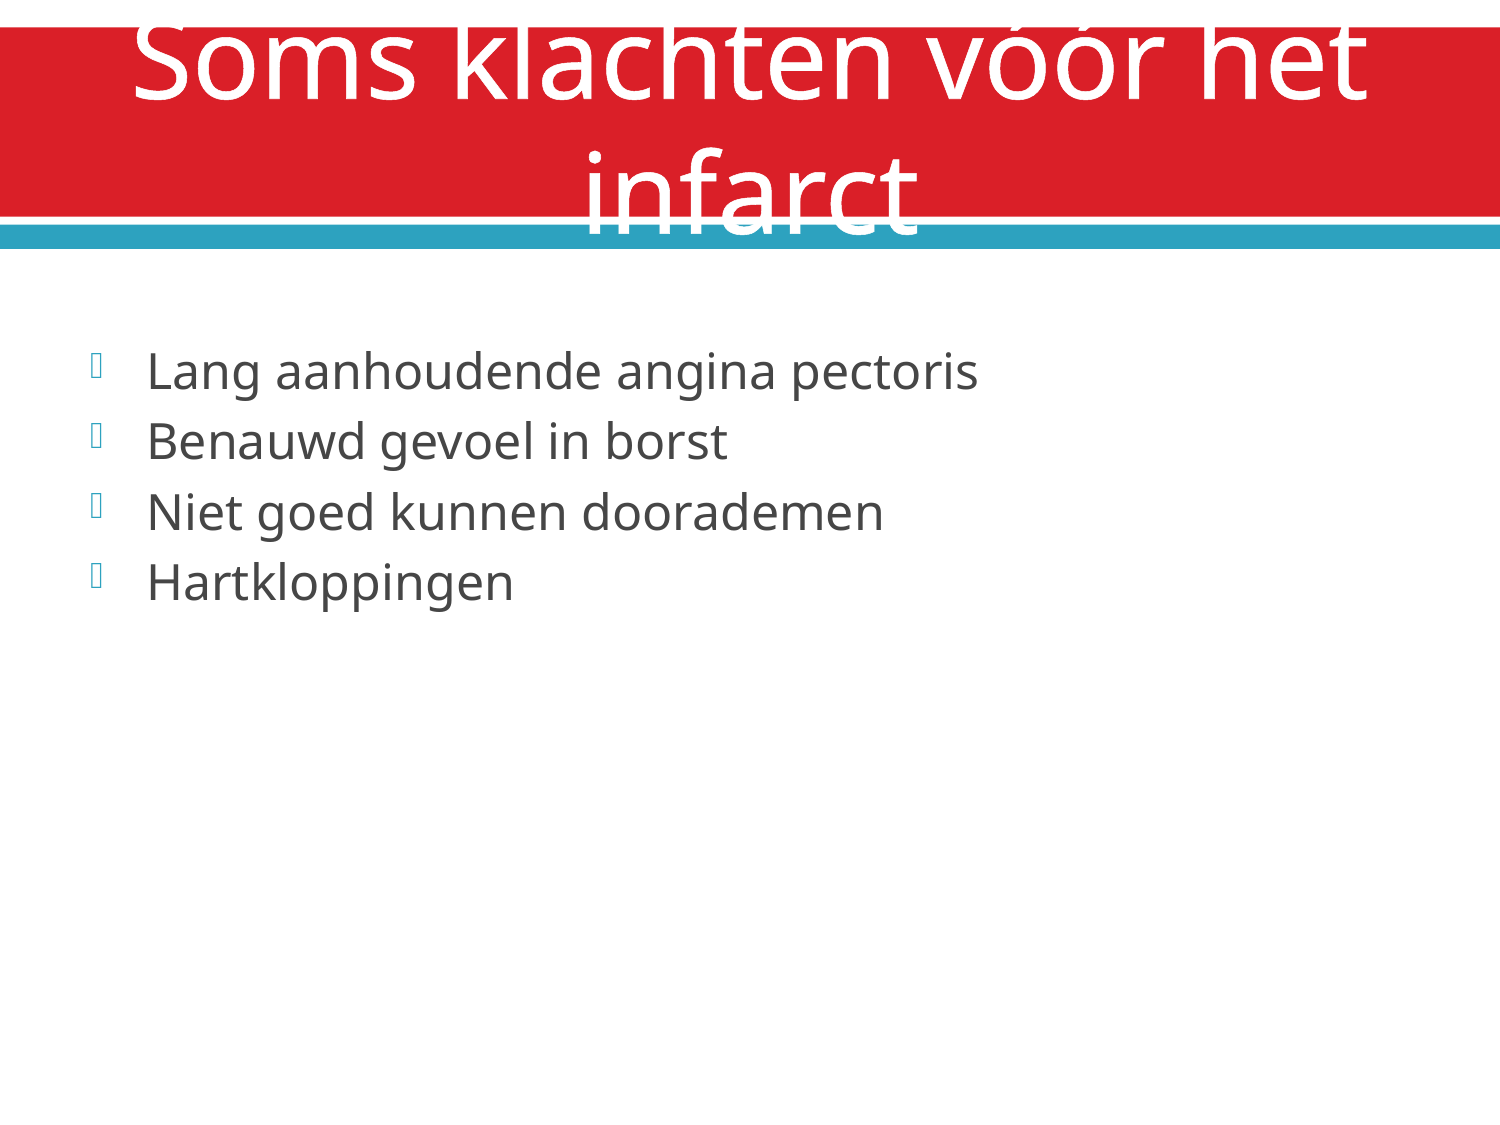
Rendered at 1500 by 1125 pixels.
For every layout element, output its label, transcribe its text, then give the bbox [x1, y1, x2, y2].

title Soms klachten vóór het infarct [75, 29, 1425, 213]
list Lang aanhoudende angina pectoris Benauwd gevoel in borst Niet goed kunnen doorademen Hartkloppingen [75, 262, 1425, 1005]
